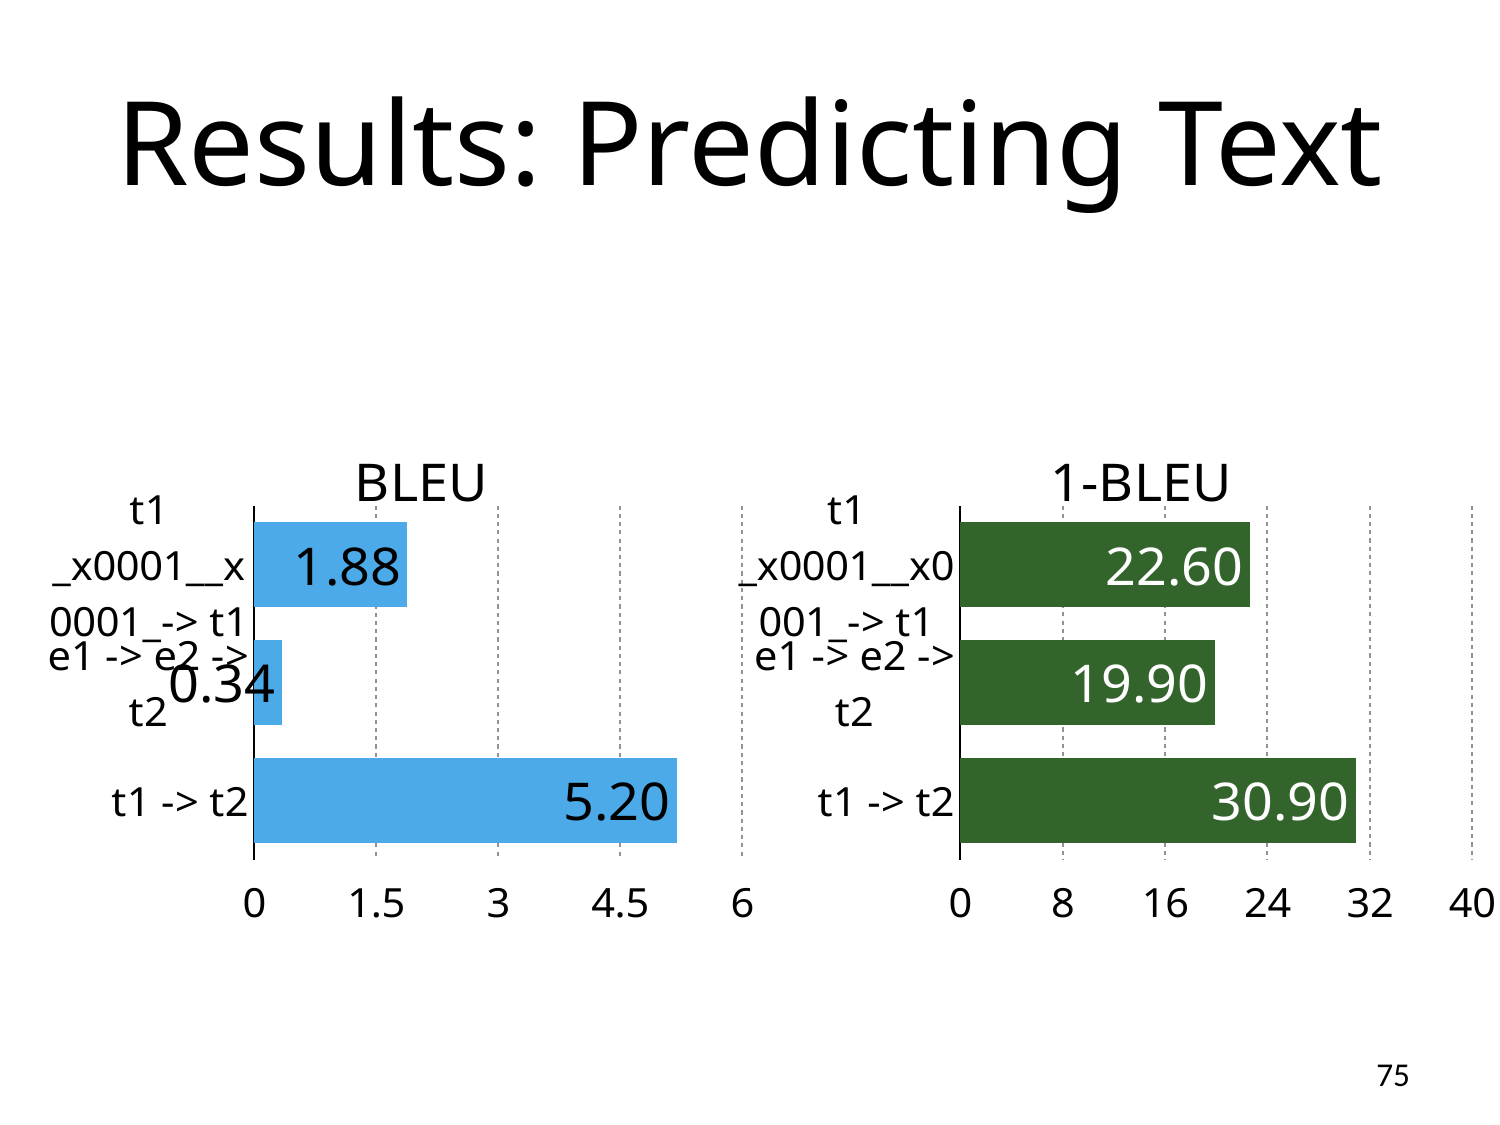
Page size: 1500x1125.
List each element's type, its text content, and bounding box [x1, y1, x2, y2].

slide_number 75 [1074, 1042, 1425, 1103]
chart [39, 427, 1496, 930]
title Results: Predicting Text [75, 45, 1425, 233]
